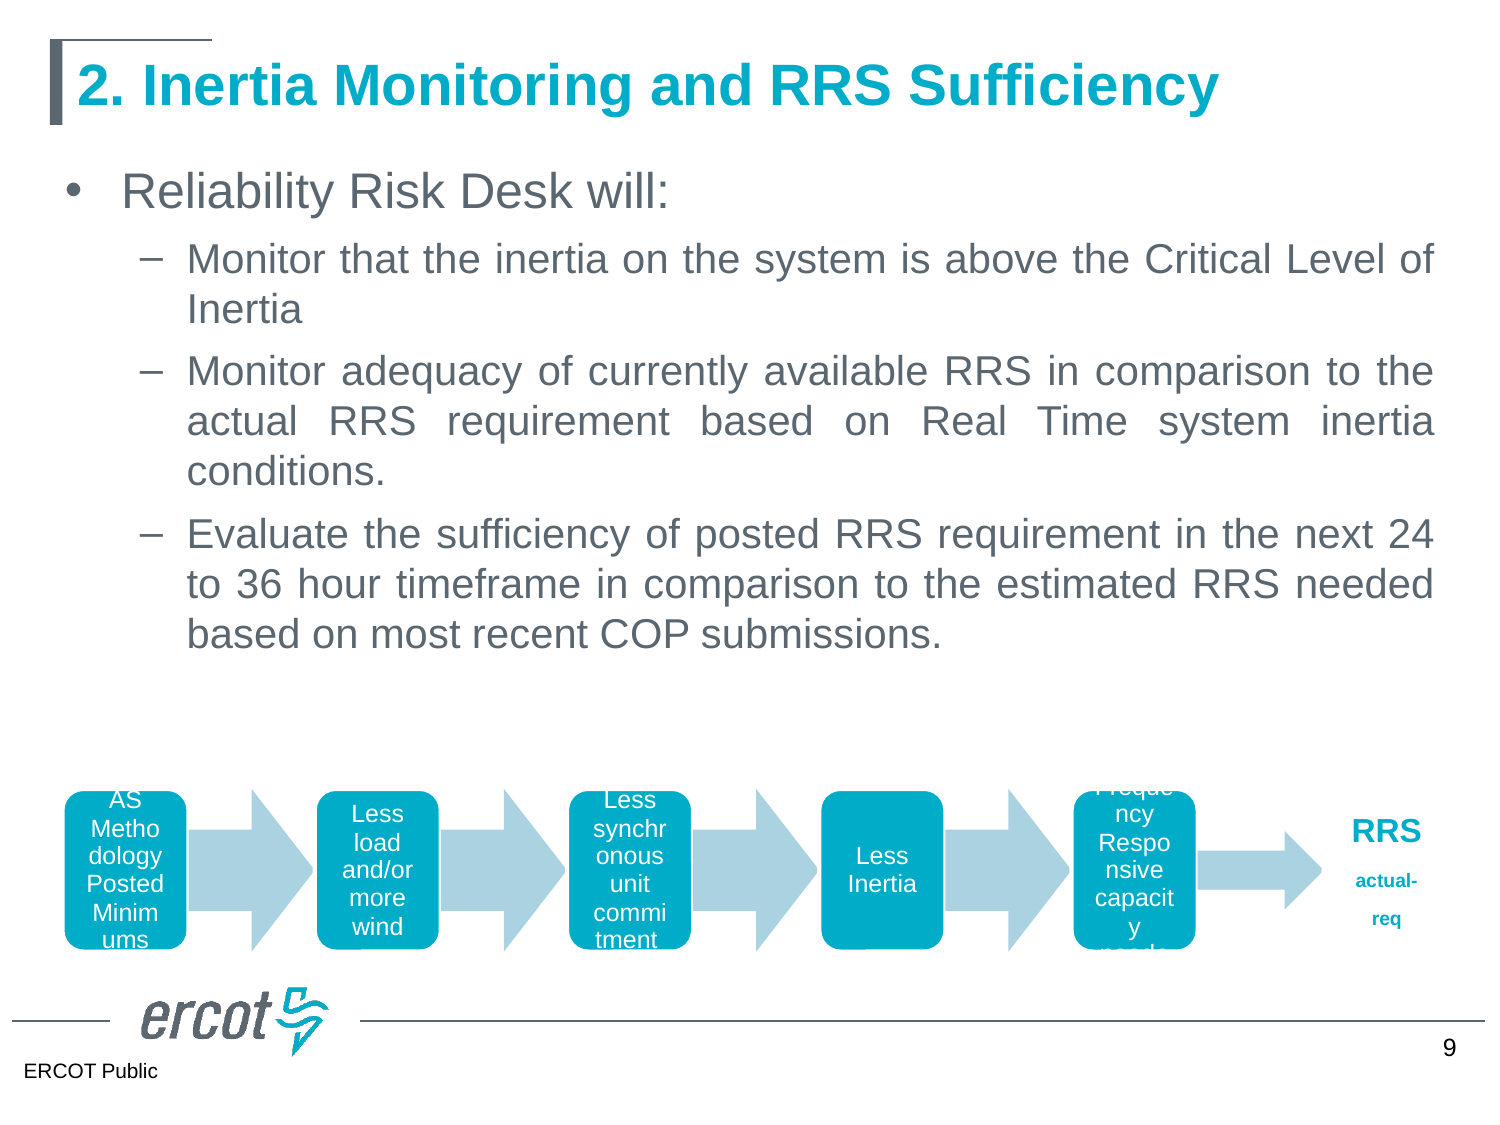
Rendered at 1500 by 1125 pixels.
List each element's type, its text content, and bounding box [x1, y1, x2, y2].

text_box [62, 788, 1451, 952]
slide_number 9 [1400, 1022, 1500, 1071]
picture [137, 1011, 332, 1059]
list Reliability Risk Desk will: Monitor that the inertia on the system is above the Critical Level of Inertia Monitor adequacy of currently available RRS in comparison to the actual RRS requirement based on Real Time system inertia conditions. Evaluate the sufficiency of posted RRS requirement in the next 24 to 36 hour timeframe in comparison to the estimated RRS needed based on most recent COP submissions. [50, 151, 1450, 1011]
title 2. Inertia Monitoring and RRS Sufficiency [62, 39, 1450, 134]
